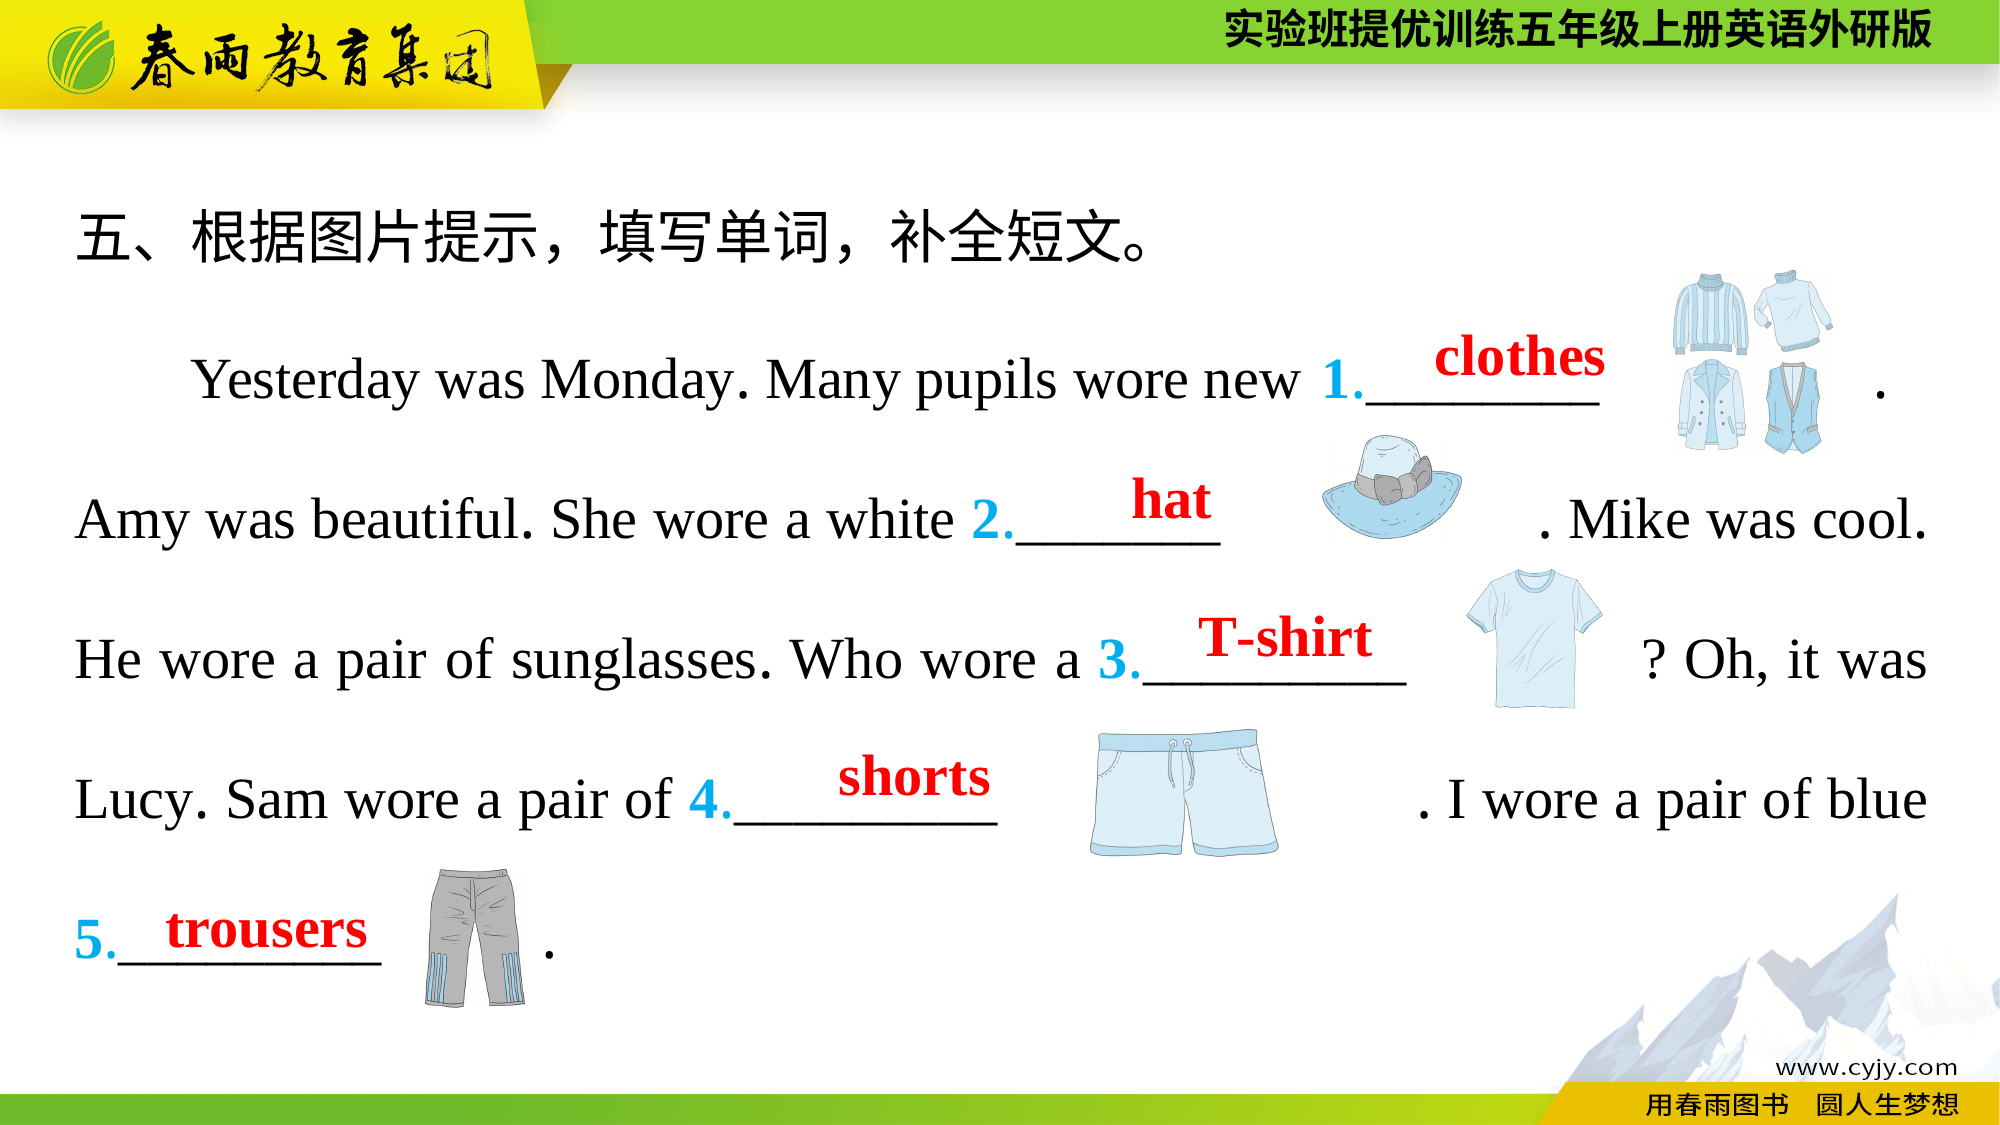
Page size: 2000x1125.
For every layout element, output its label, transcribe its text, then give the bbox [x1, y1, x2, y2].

text_box T-shirt [1183, 590, 1388, 676]
text_box shorts [823, 729, 1006, 814]
list 五、根据图片提示，填写单词，补全短文。 Yesterday was Monday. Many pupils wore new 1.________ . Amy was beautiful. She wore a white 2._______ . Mike was cool. He wore a pair of sunglasses. Who wore a 3._________ ? Oh, it was Lucy. Sam wore a pair of 4._________ . I wore a pair of blue 5._________ . [59, 122, 1944, 986]
text_box hat [1116, 453, 1228, 538]
text_box trousers [150, 847, 384, 967]
picture [0, 0, 2000, 1125]
text_box clothes [1420, 309, 1622, 395]
